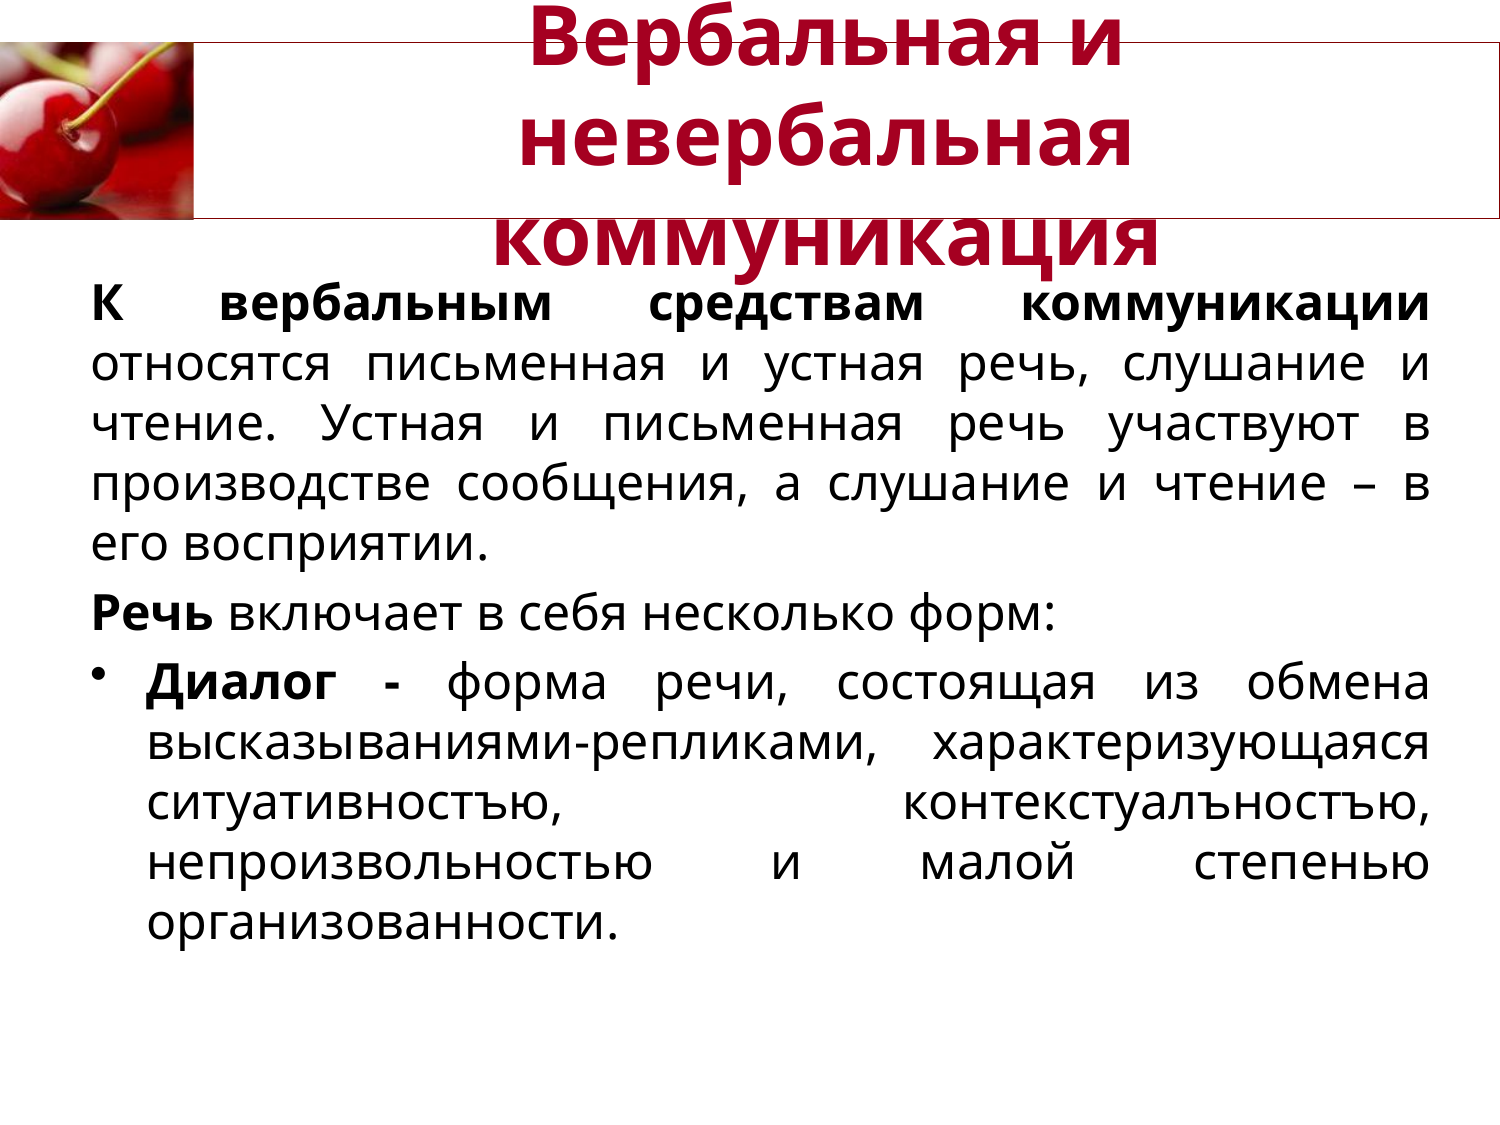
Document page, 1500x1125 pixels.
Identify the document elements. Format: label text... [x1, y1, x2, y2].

list К вербальным средствам коммуникации относятся письменная и устная речь, слушание и чтение. Устная и письменная речь участвуют в производстве сообщения, а слушание и чтение – в его восприятии. Речь включает в себя несколько форм: Диалог - форма речи, состоящая из обмена высказываниями-репликами, характеризующаяся ситуативностъю, контекстуалъностъю, непроизвольностью и малой степенью организованности. [75, 262, 1447, 1005]
title Вербальная и невербальная коммуникация [206, 45, 1447, 220]
picture [0, 42, 194, 220]
